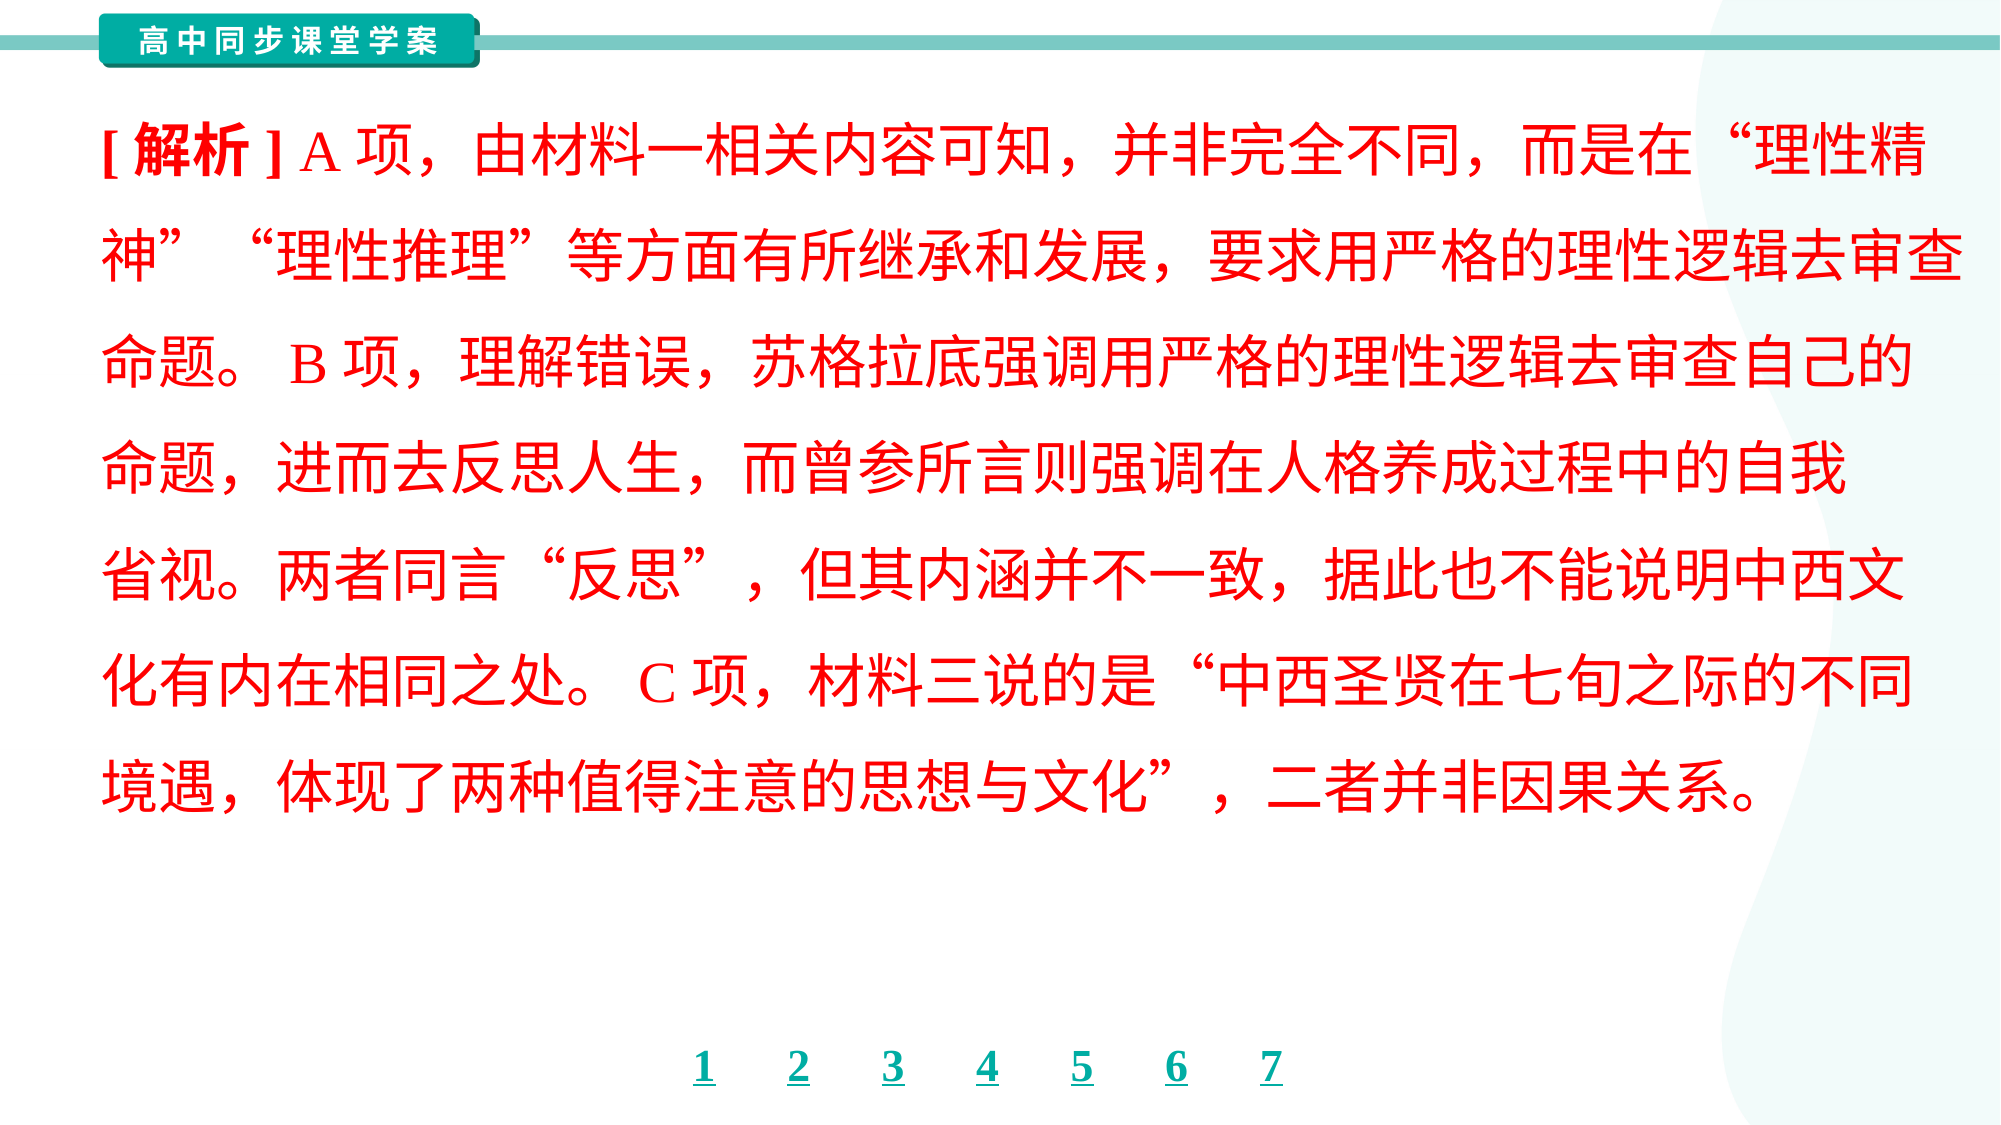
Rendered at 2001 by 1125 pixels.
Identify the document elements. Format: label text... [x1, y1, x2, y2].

picture [0, 0, 2000, 1125]
text_box [解析] A项，由材料一相关内容可知，并非完全不同，而是在“理性精 神”“理性推理”等方面有所继承和发展，要求用严格的理性逻辑去审查 命题。B项，理解错误，苏格拉底强调用严格的理性逻辑去审查自己的 命题，进而去反思人生，而曾参所言则强调在人格养成过程中的自我 省视。两者同言“反思”，但其内涵并不一致，据此也不能说明中西文 化有内在相同之处。C项，材料三说的是“中西圣贤在七旬之际的不同 境遇，体现了两种值得注意的思想与文化”，二者并非因果关系。 [100, 76, 1899, 821]
